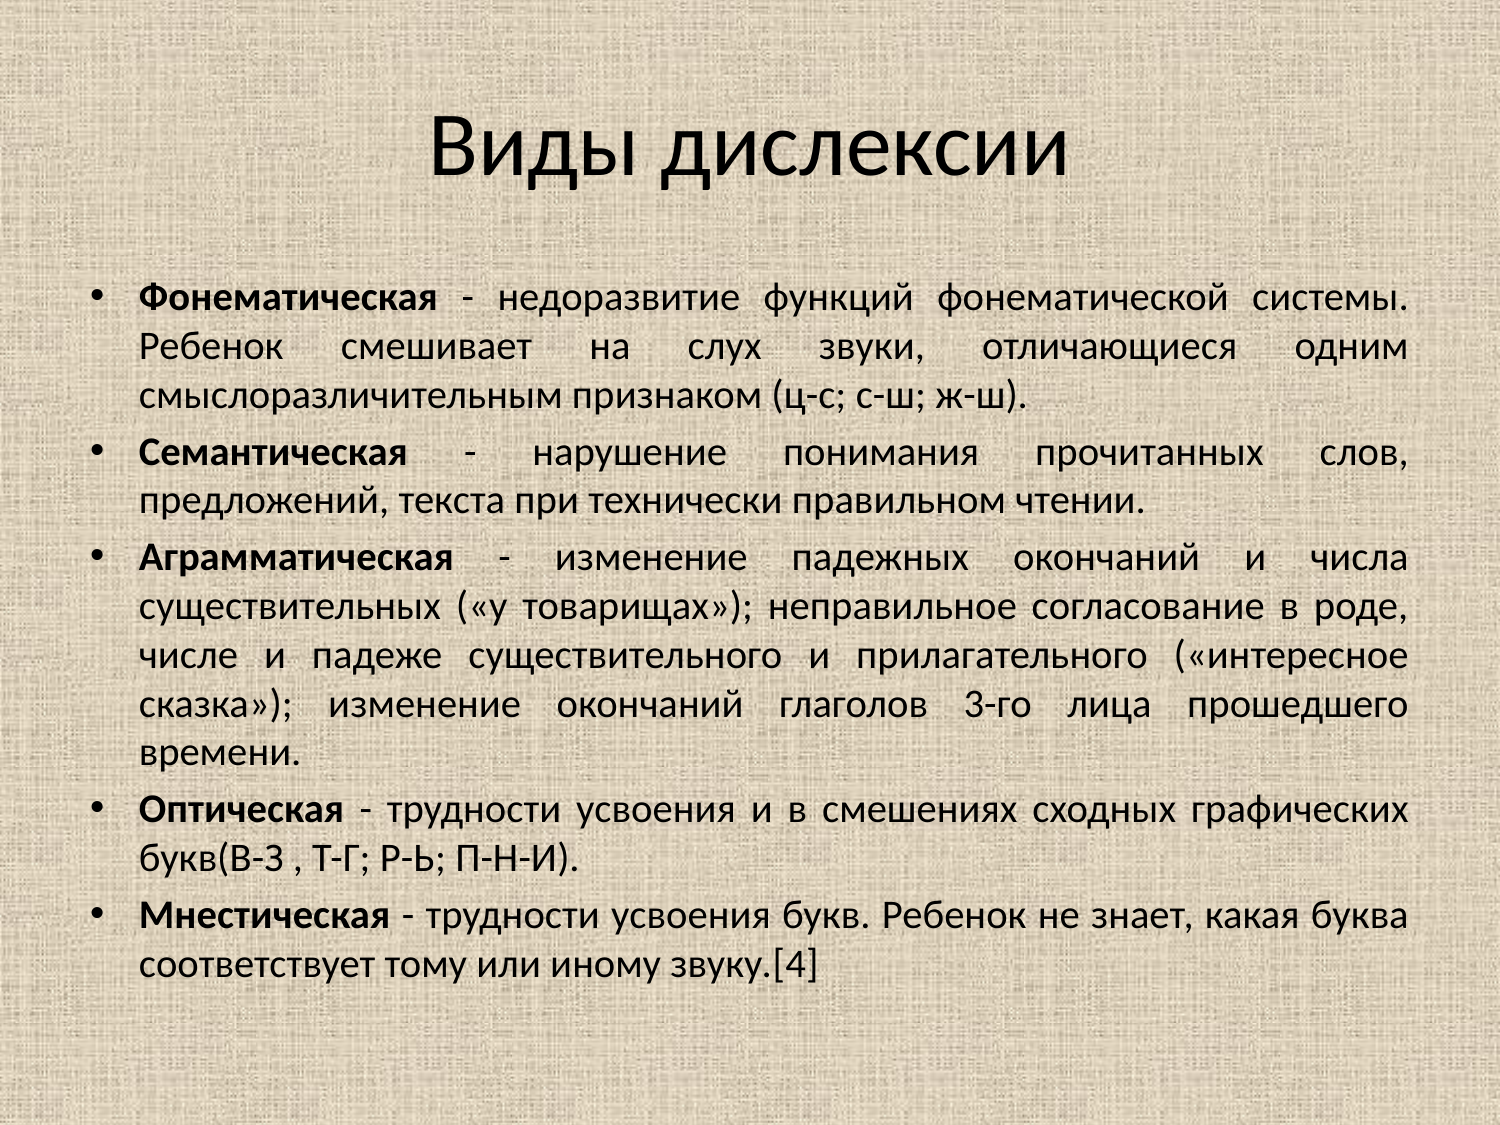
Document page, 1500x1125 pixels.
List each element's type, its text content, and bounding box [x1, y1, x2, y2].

picture [0, 0, 1500, 1125]
list Фонематическая - недоразвитие функций фонематической системы. Ребенок смешивает на слух звуки, отличающиеся одним смыслоразличительным признаком (ц-с; с-ш; ж-ш). Семантическая - нарушение понимания прочитанных слов, предложений, текста при технически правильном чтении. Аграмматическая - изменение падежных окончаний и числа существительных («у товарищах»); неправильное согласование в роде, числе и падеже существительного и прилагательного («интересное сказка»); изменение окончаний глаголов 3-го лица прошедшего времени. Оптическая - трудности усвоения и в смешениях сходных графических букв(В-З , Т-Г; Р-Ь; П-Н-И). Мнестическая - трудности усвоения букв. Ребенок не знает, какая буква соответствует тому или иному звуку.[4] [75, 262, 1425, 1005]
title Виды дислексии [75, 45, 1425, 233]
